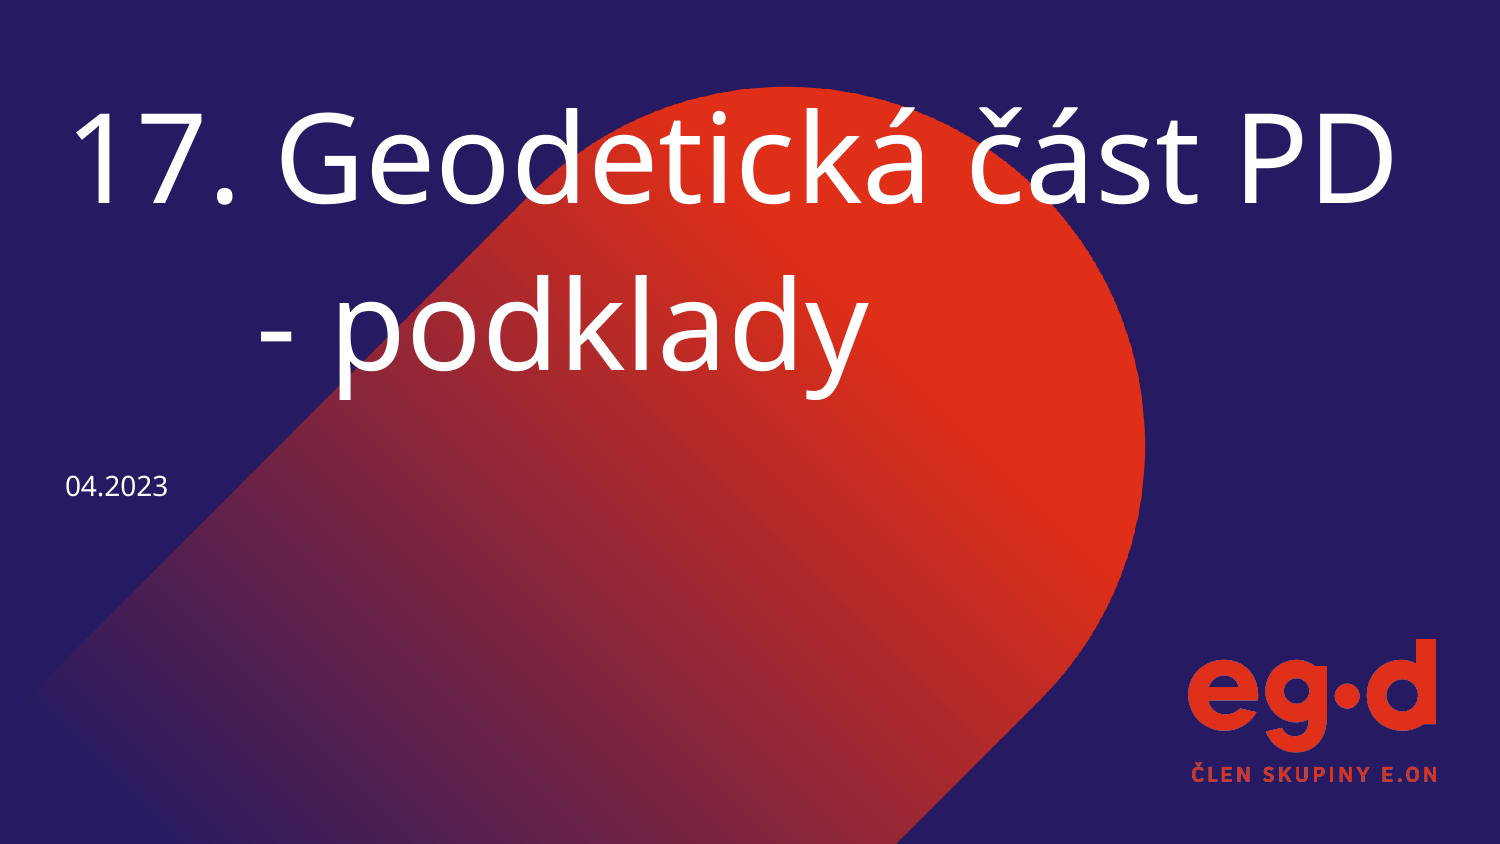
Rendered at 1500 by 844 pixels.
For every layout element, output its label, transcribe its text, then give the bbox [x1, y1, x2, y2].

picture [0, 0, 1500, 844]
subtitle 04.2023 [64, 468, 1435, 537]
title 17. Geodetická část PD - podklady [64, 62, 1435, 375]
